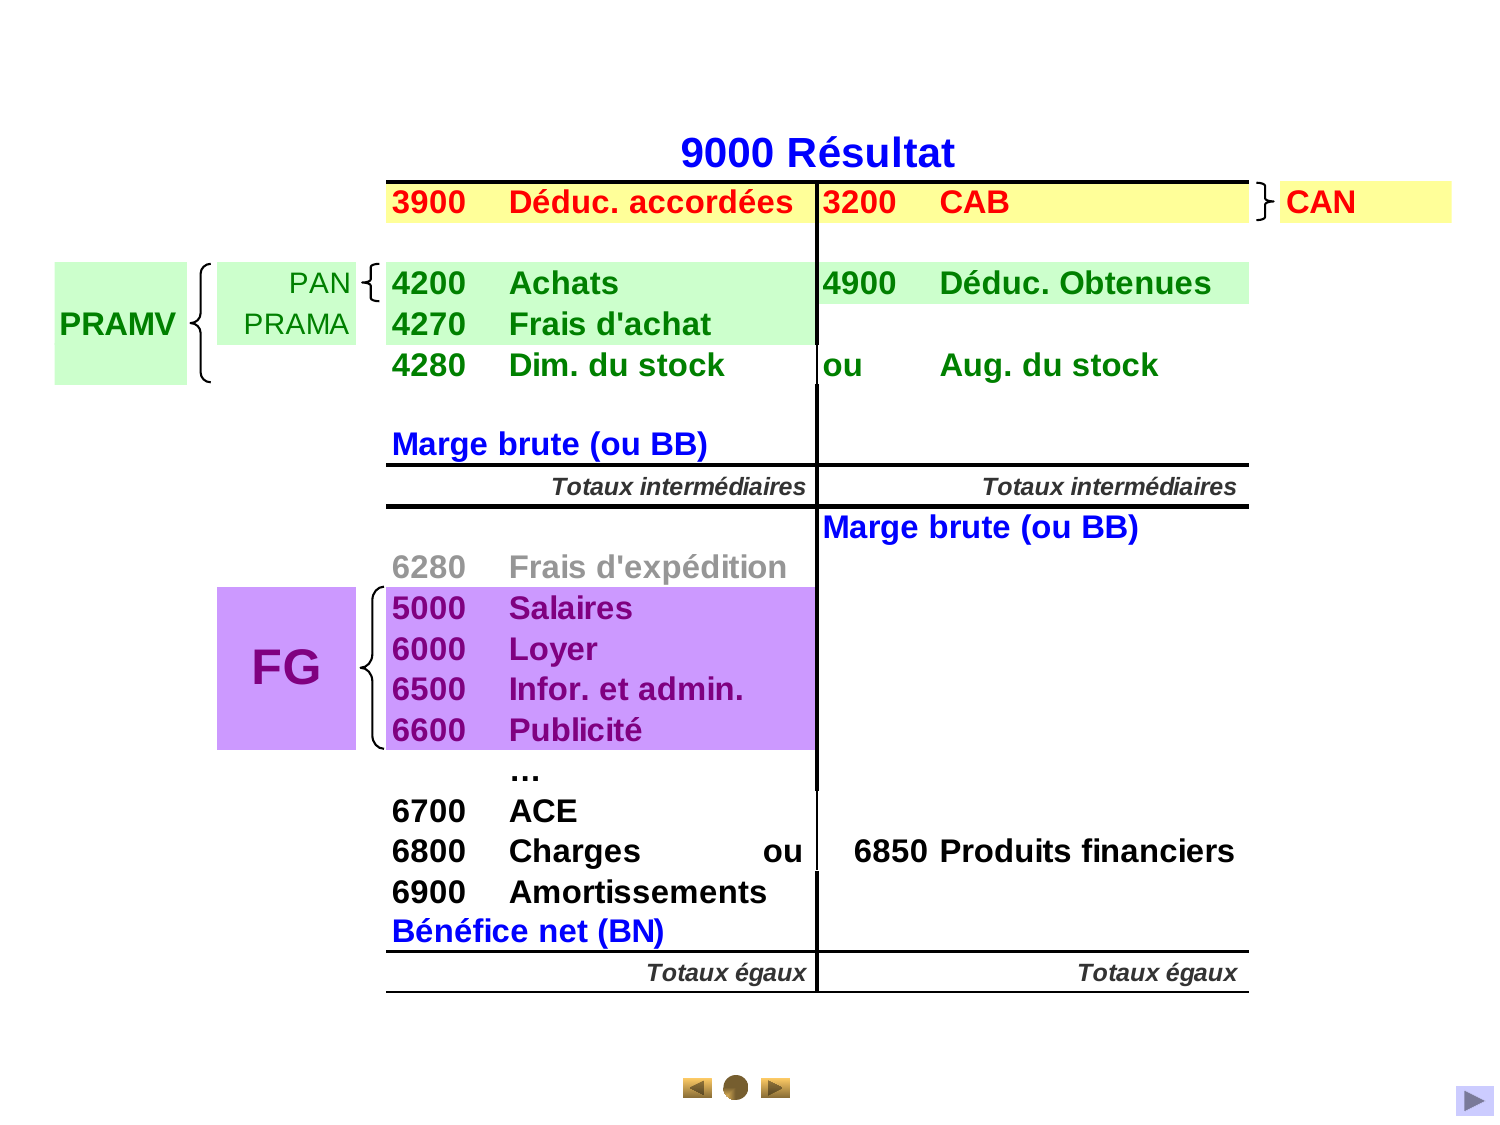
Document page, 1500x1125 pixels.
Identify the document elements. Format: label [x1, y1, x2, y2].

text_box [53, 124, 1454, 994]
text_box [1456, 1086, 1494, 1116]
